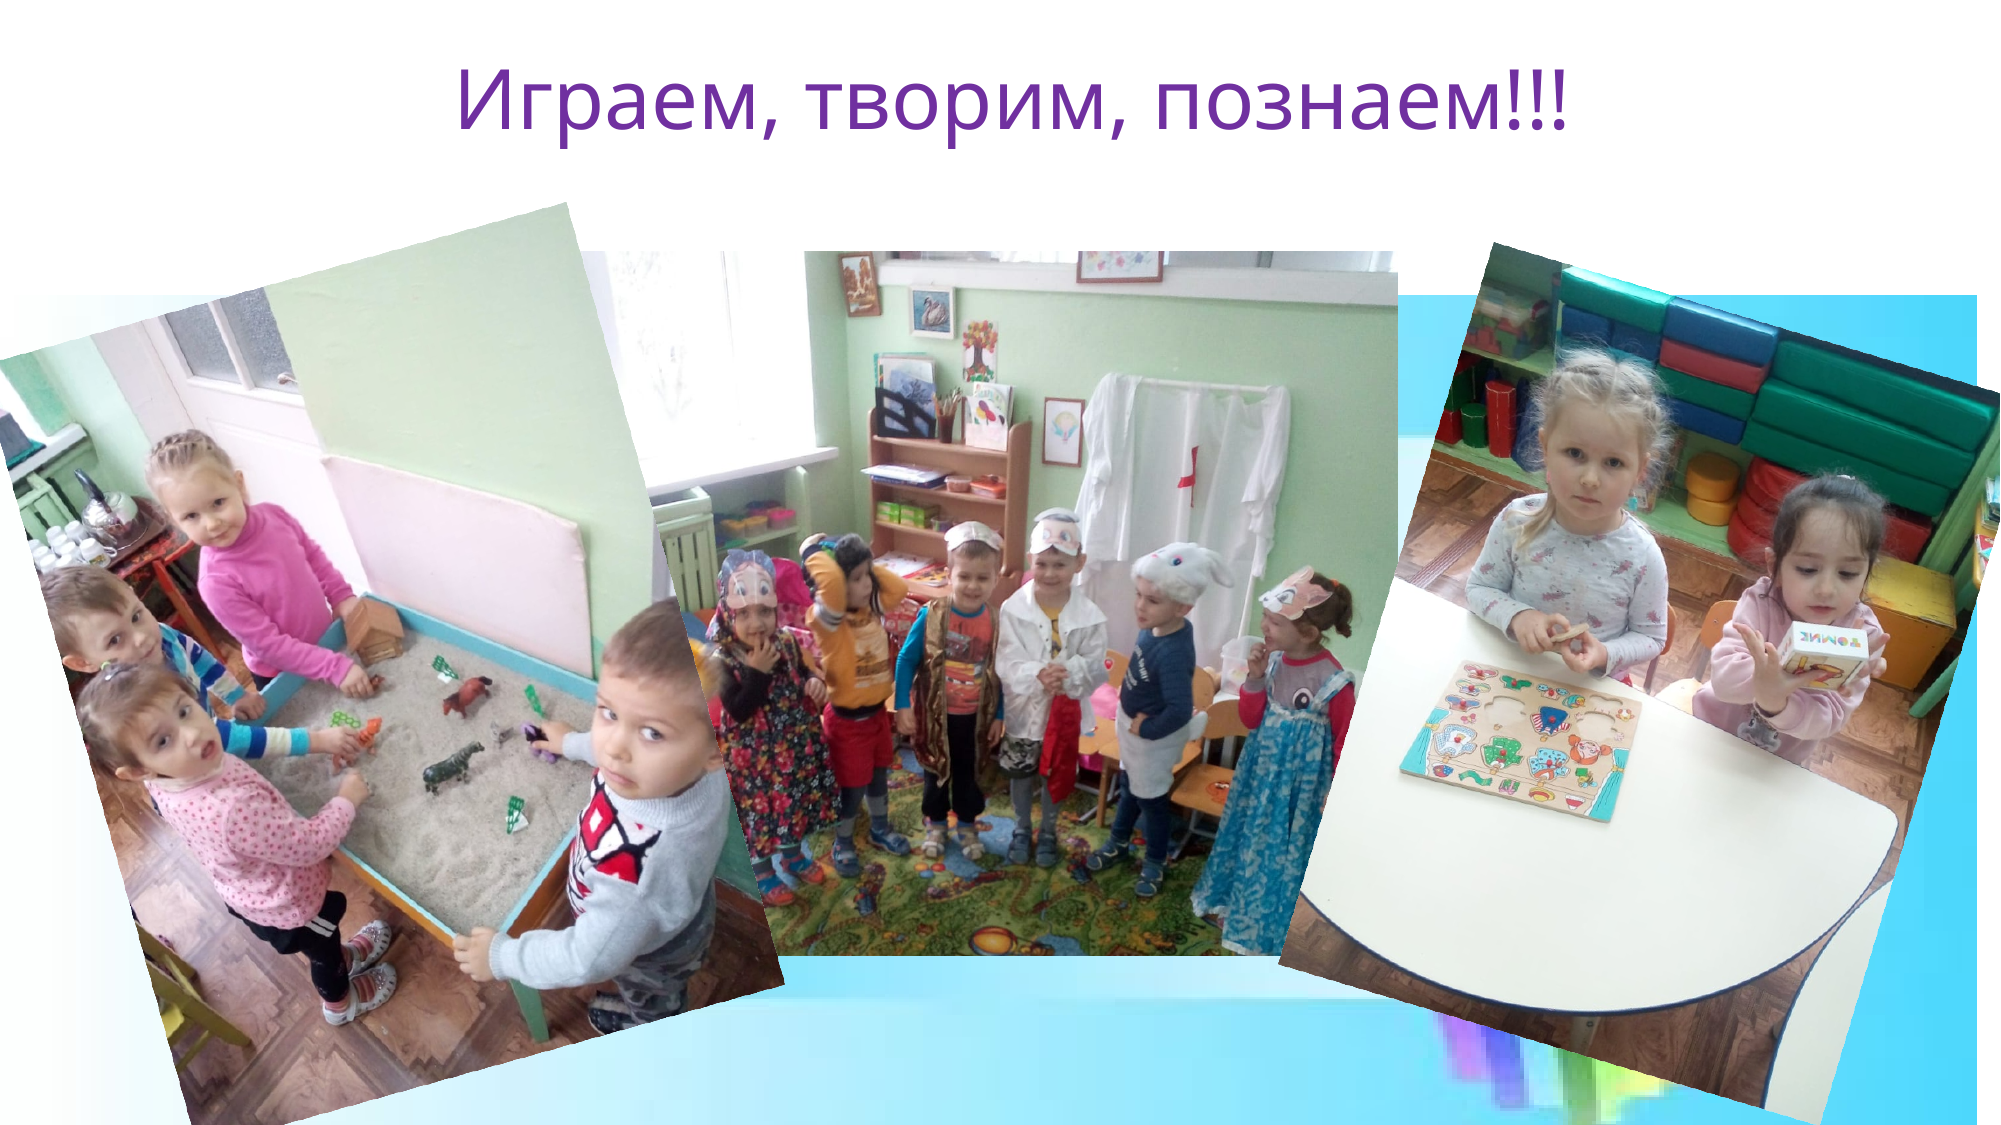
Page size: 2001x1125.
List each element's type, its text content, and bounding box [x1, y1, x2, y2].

picture [0, 203, 2000, 1125]
title Играем, творим, познаем!!! [150, 0, 1876, 212]
